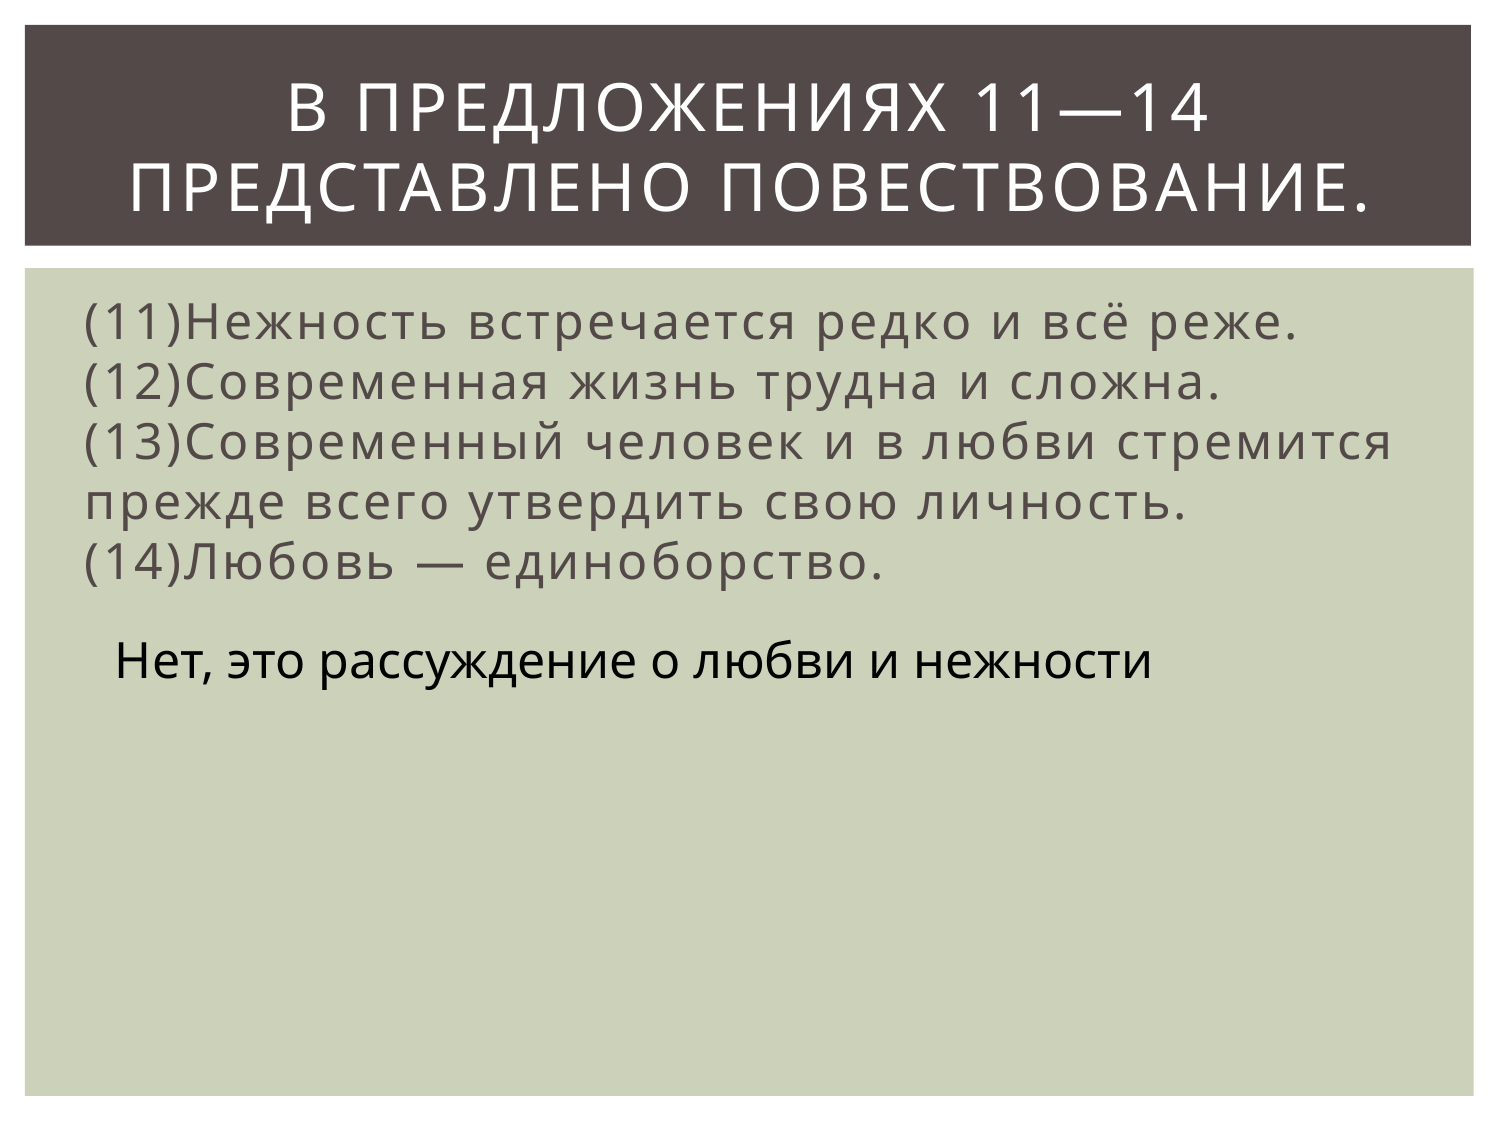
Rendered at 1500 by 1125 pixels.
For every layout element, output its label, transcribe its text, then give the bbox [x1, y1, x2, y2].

title В предложениях 11—14 представлено повествование. [62, 58, 1438, 232]
list (11)Нежность встречается редко и всё реже. (12)Современная жизнь трудна и сложна. (13)Современный человек и в любви стремится прежде всего утвердить свою личность. (14)Любовь — единоборство. [62, 281, 1442, 1005]
text_box Нет, это рассуждение о любви и нежности [100, 621, 1412, 697]
